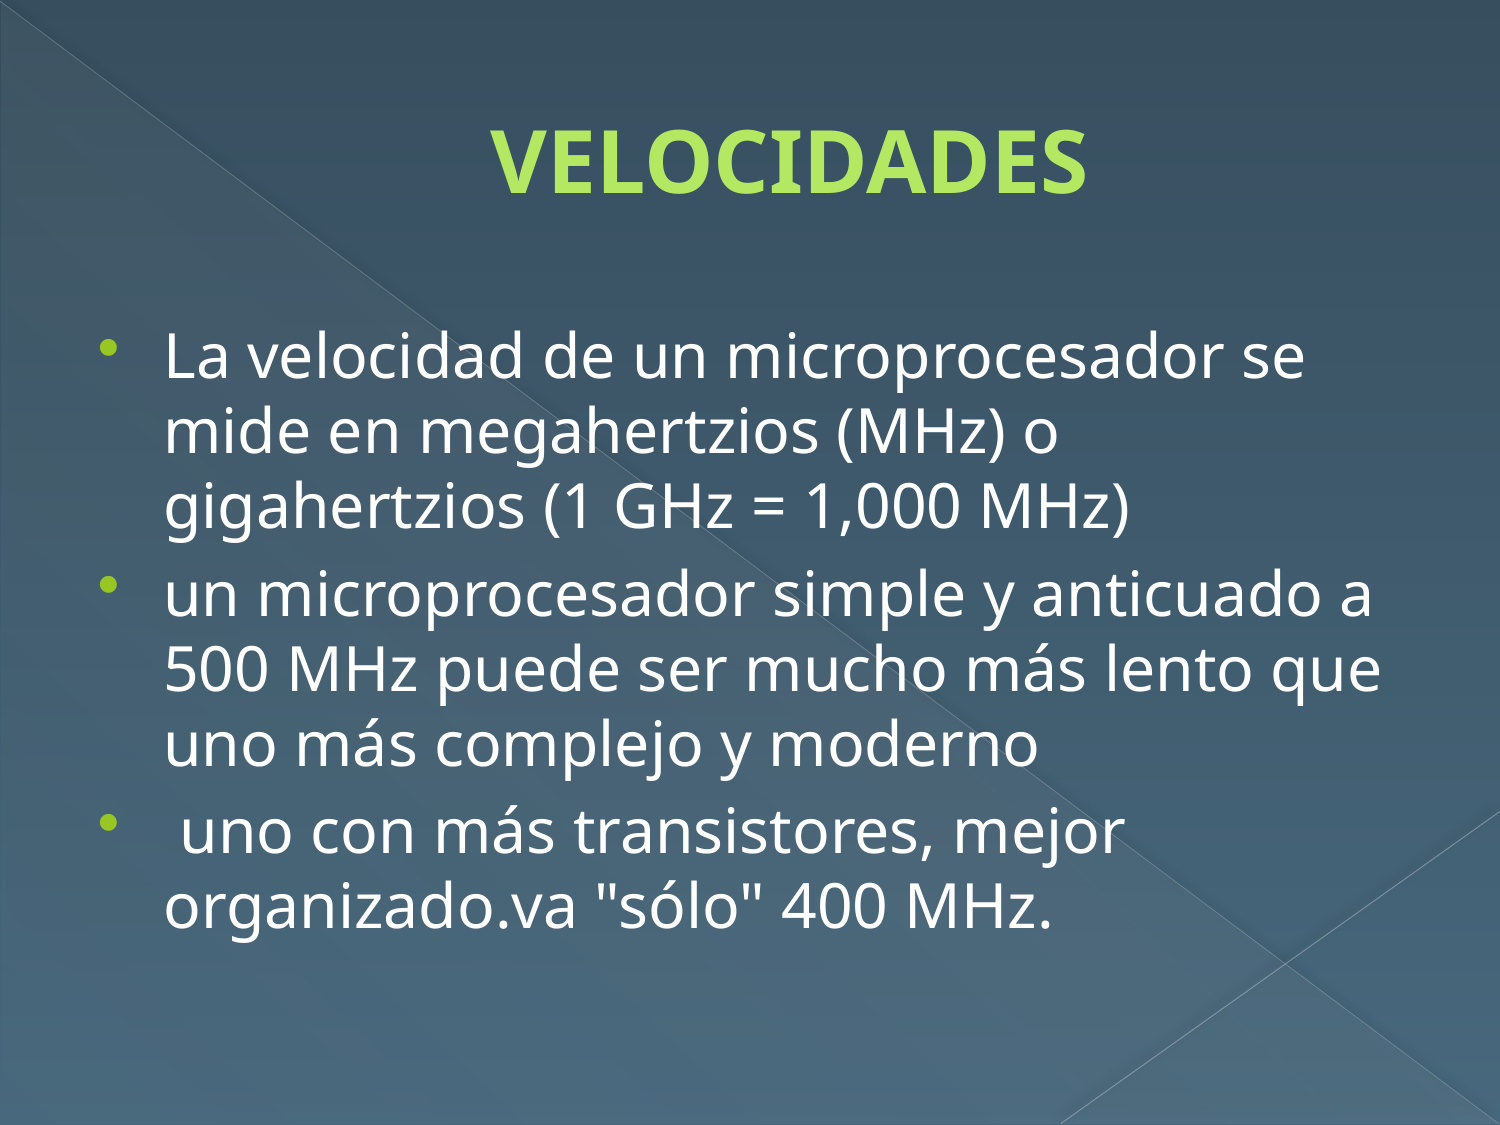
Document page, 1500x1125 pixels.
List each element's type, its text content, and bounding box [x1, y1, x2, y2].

list La velocidad de un microprocesador se mide en megahertzios (MHz) o gigahertzios (1 GHz = 1,000 MHz) un microprocesador simple y anticuado a 500 MHz puede ser mucho más lento que uno más complejo y moderno uno con más transistores, mejor organizado.va "sólo" 400 MHz. [75, 308, 1425, 1059]
title VELOCIDADES [75, 43, 1425, 274]
